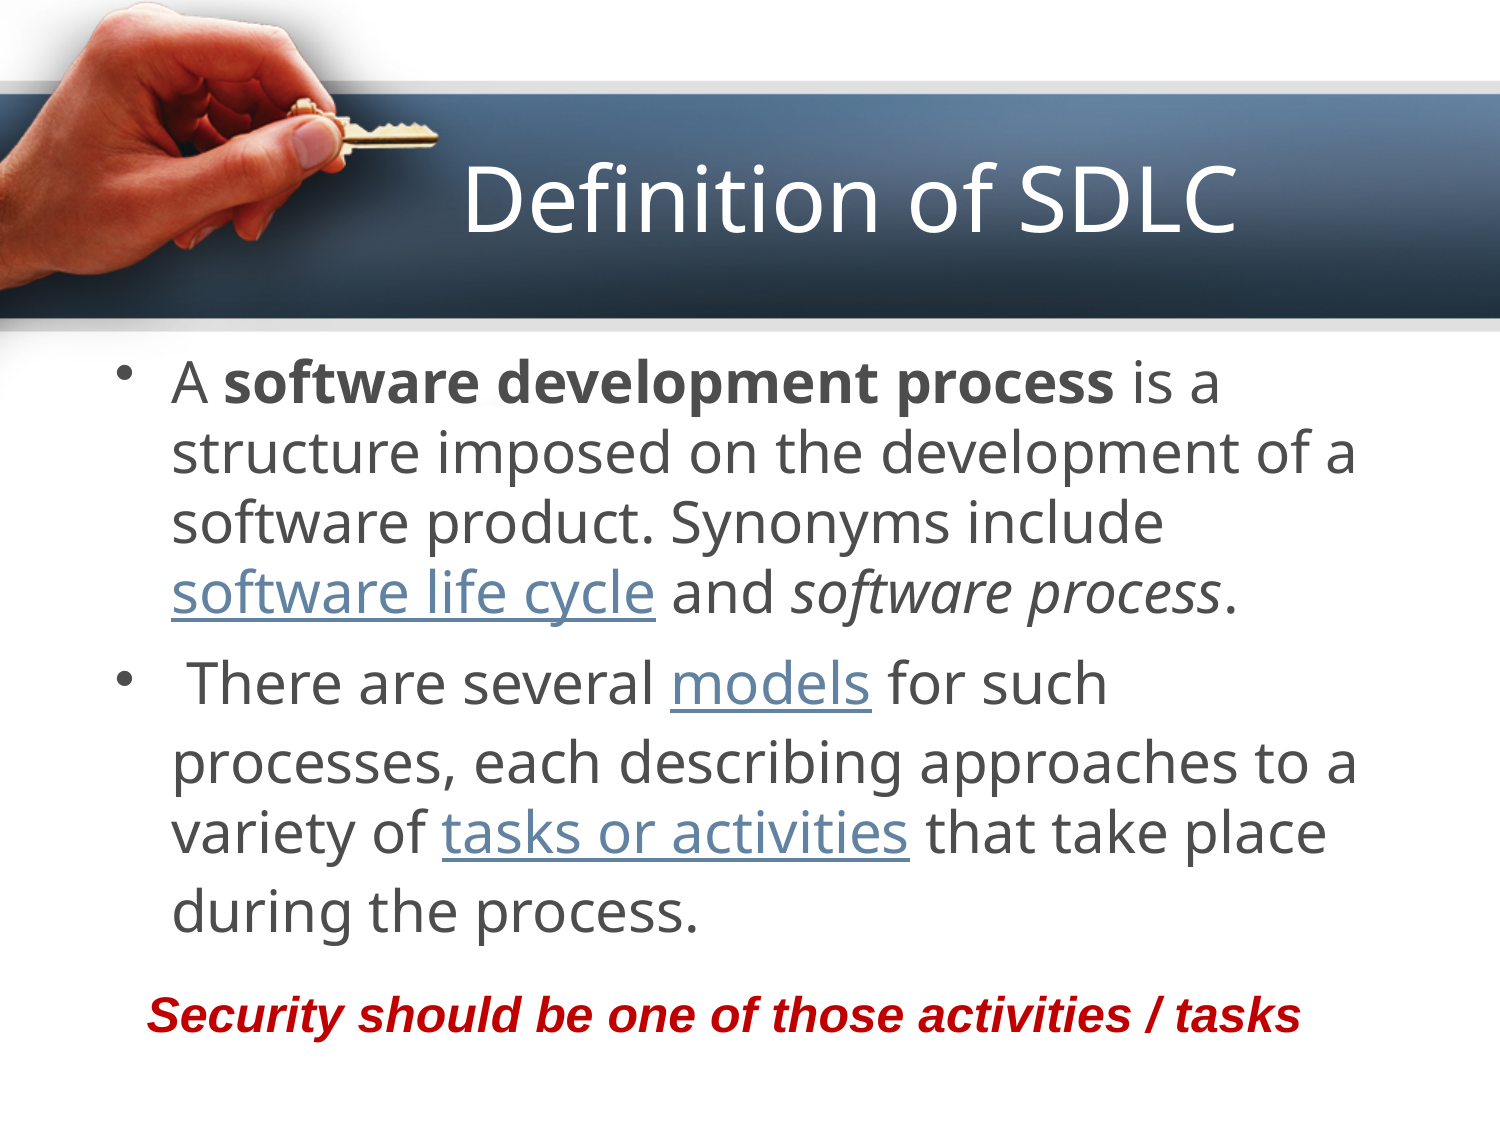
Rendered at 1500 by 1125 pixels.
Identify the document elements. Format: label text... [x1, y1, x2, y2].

title Definition of SDLC [249, 137, 1451, 256]
list A software development process is a structure imposed on the development of a software product. Synonyms include software life cycle and software process. There are several models for such processes, each describing approaches to a variety of tasks or activities that take place during the process. [99, 337, 1388, 974]
text_box Security should be one of those activities / tasks [49, 974, 1400, 1050]
picture [0, 0, 1500, 1125]
